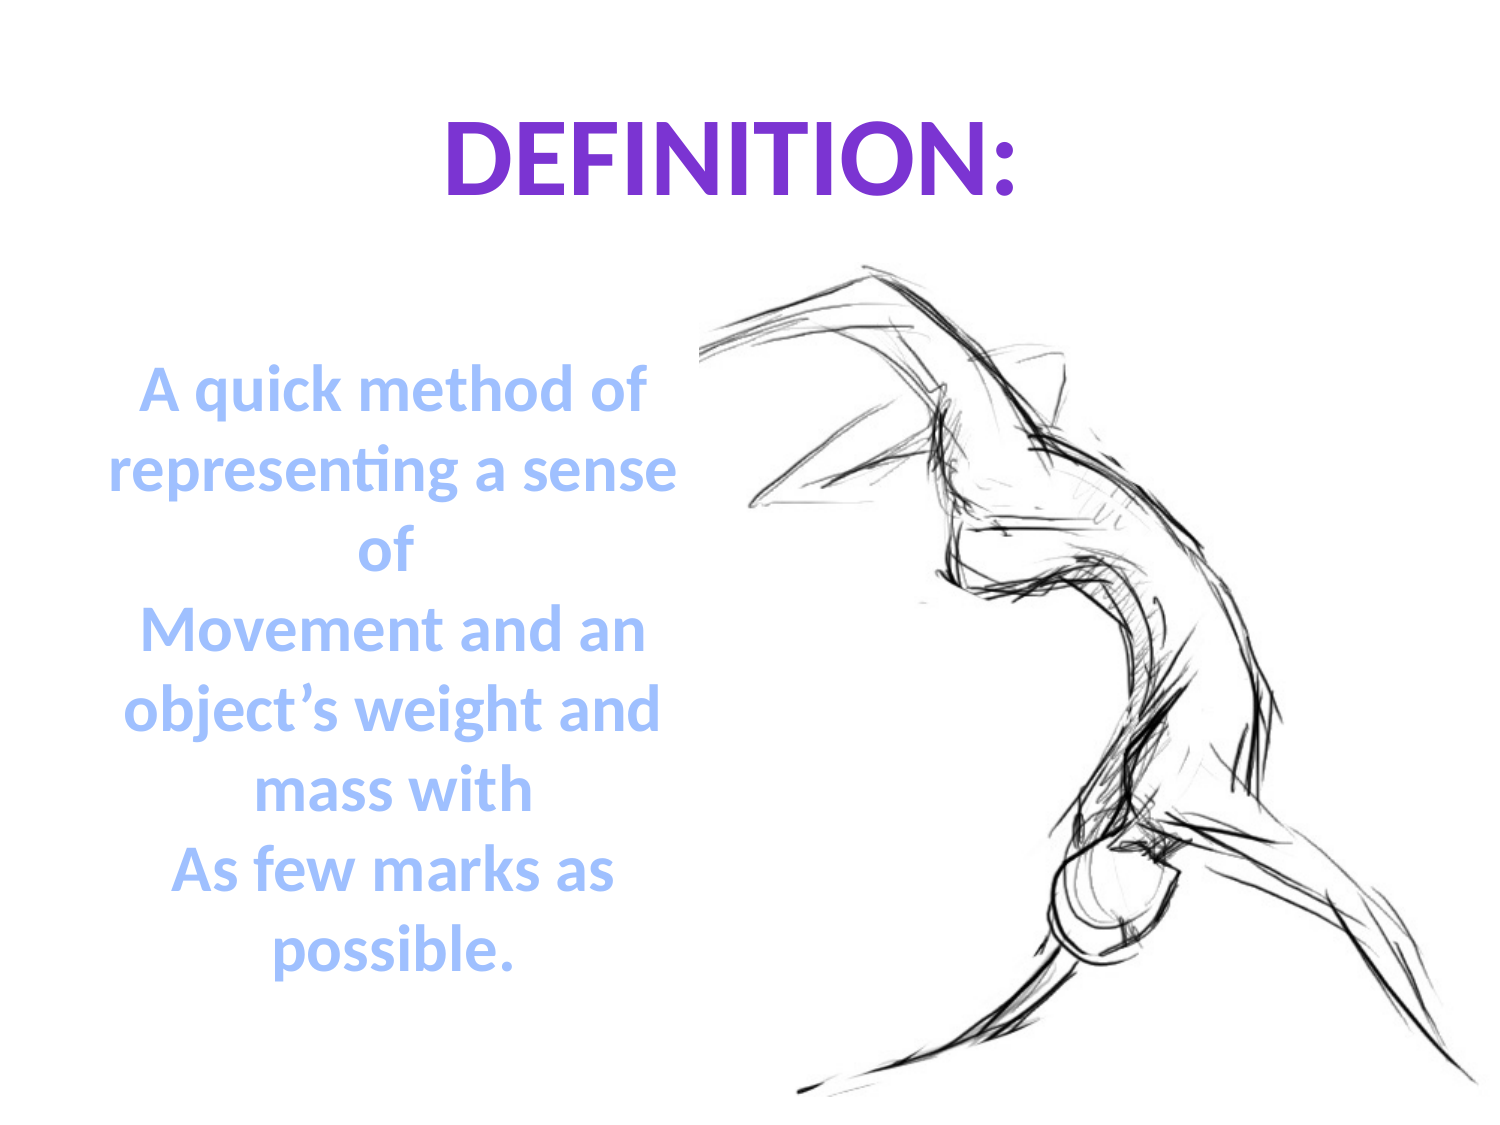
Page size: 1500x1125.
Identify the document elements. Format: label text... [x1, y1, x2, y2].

picture [699, 262, 1500, 1098]
text_box A quick method of representing a sense of Movement and an object’s weight and mass with As few marks as possible. [75, 337, 694, 993]
text_box Definition: [427, 74, 1037, 225]
